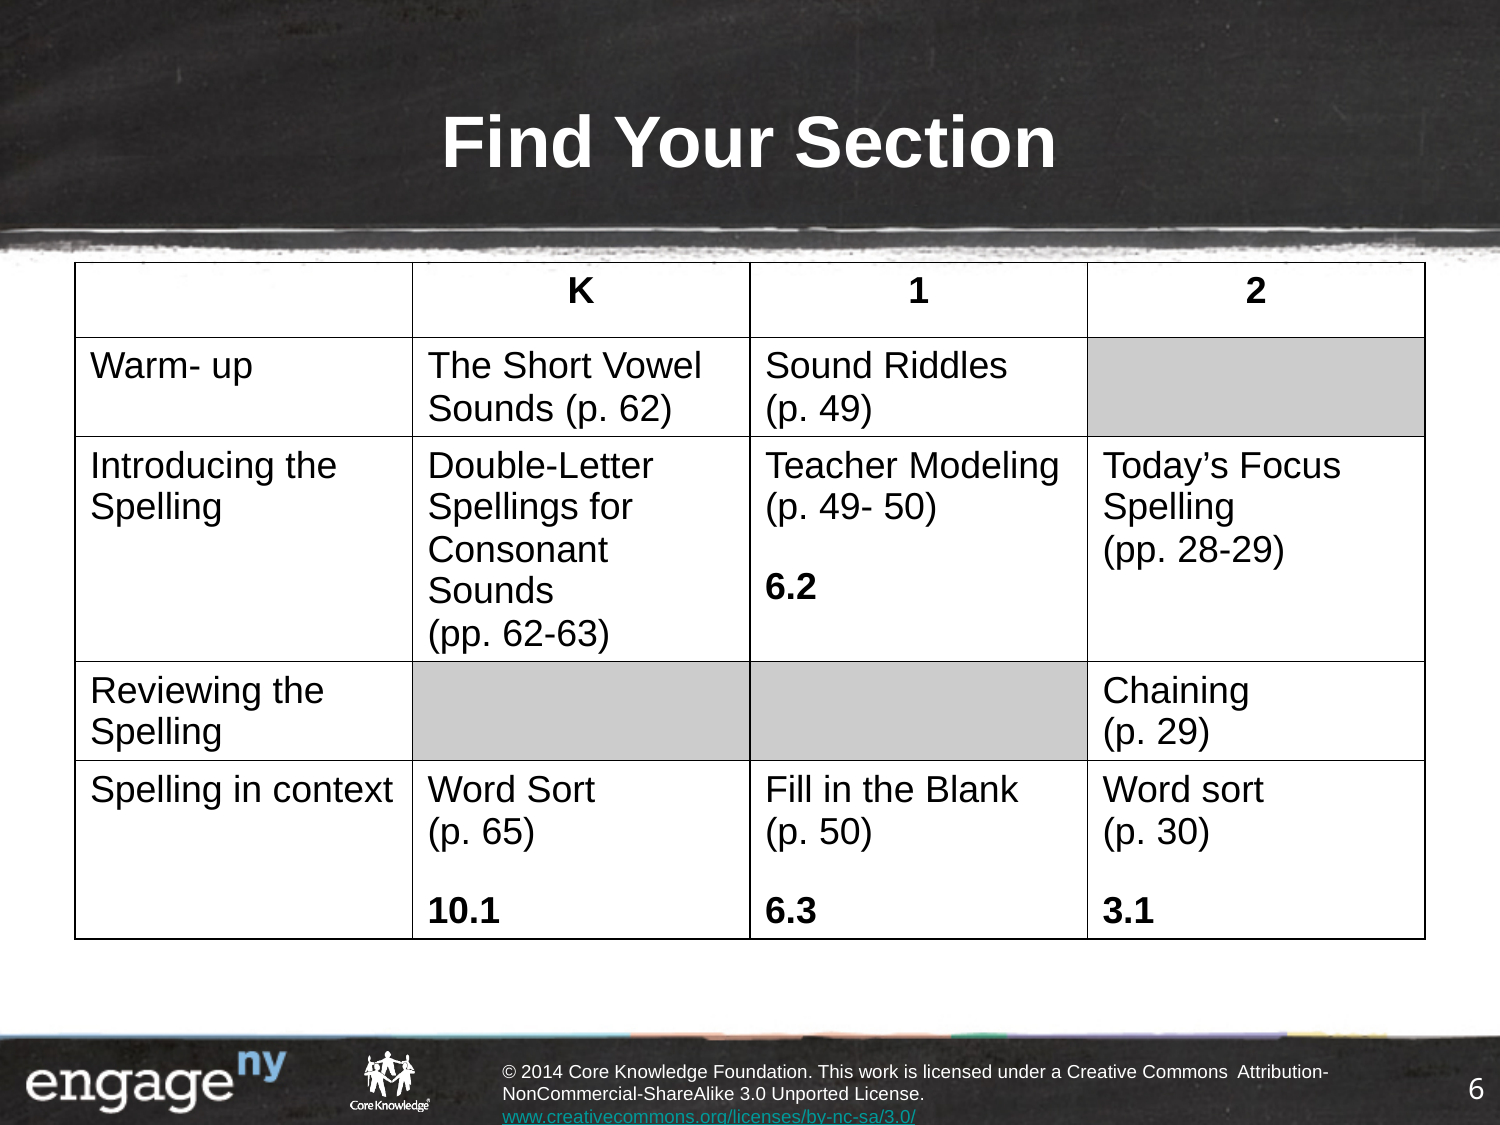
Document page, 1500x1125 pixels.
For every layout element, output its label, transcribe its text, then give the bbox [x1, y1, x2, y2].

table_cell Today’s Focus Spelling (pp. 28-29) [1088, 437, 1424, 661]
table_cell Chaining (p. 29) [1088, 662, 1424, 760]
table_cell [751, 662, 1087, 760]
table_cell The Short Vowel Sounds (p. 62) [413, 338, 749, 436]
table_cell Introducing the Spelling [76, 437, 412, 661]
table_cell Double-Letter Spellings for Consonant Sounds (pp. 62-63) [413, 437, 749, 661]
picture [0, 1003, 1500, 1125]
table_cell Reviewing the Spelling [76, 662, 412, 760]
table_cell Spelling in context [76, 761, 412, 938]
table_header [76, 263, 412, 337]
table_cell Word sort (p. 30) 3.1 [1088, 761, 1424, 938]
table_cell Sound Riddles (p. 49) [751, 338, 1087, 436]
table_header 2 [1088, 263, 1424, 337]
table_cell Warm- up [76, 338, 412, 436]
table_cell [413, 662, 749, 760]
table_header K [413, 263, 749, 337]
table_header 1 [751, 263, 1087, 337]
slide_number 6 [1337, 1062, 1500, 1113]
table_cell Word Sort (p. 65) 10.1 [413, 761, 749, 938]
table_cell [1088, 338, 1424, 436]
table_cell Fill in the Blank (p. 50) 6.3 [751, 761, 1087, 938]
table_cell Teacher Modeling (p. 49- 50) 6.2 [751, 437, 1087, 661]
title Find Your Section [75, 45, 1425, 233]
picture [0, 0, 1500, 293]
